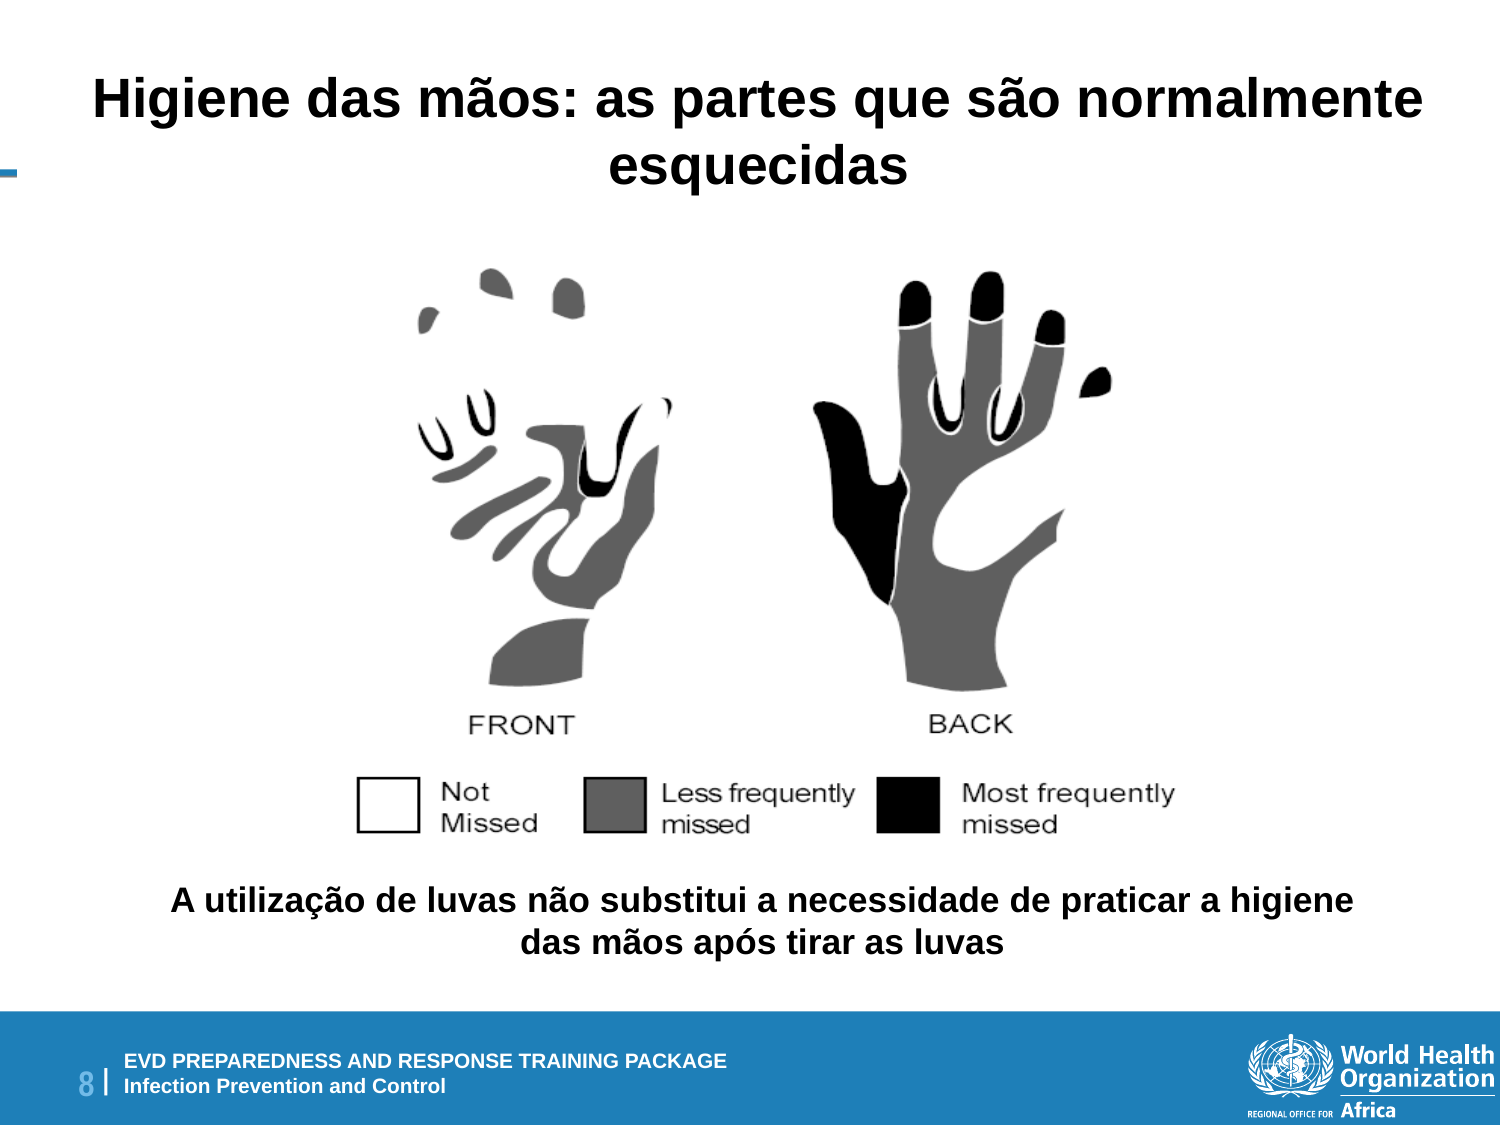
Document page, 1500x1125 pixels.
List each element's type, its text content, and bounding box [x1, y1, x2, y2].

title Higiene das mãos: as partes que são normalmente esquecidas [16, 54, 1500, 204]
text_box A utilização de luvas não substitui a necessidade de praticar a higiene das mãos após tirar as luvas [151, 869, 1375, 970]
picture [206, 231, 1247, 876]
